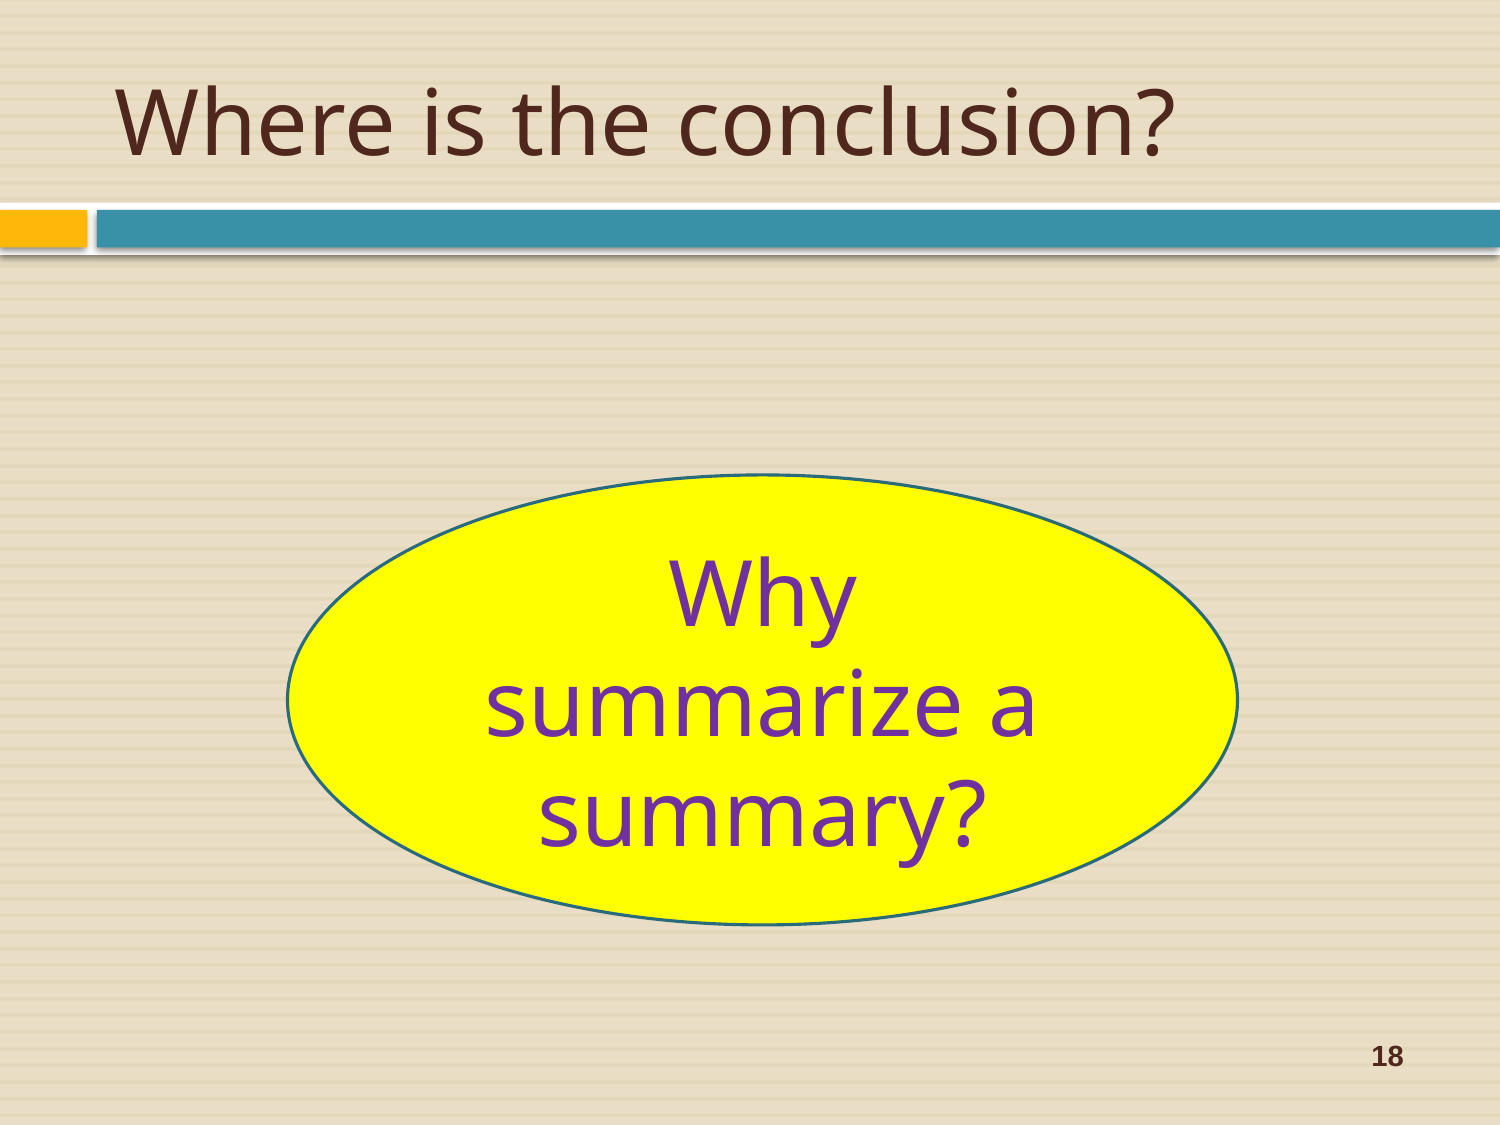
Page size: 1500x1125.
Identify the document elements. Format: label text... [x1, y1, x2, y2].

slide_number 18 [1012, 1015, 1419, 1094]
text_box Why summarize a summary? [285, 473, 1240, 927]
title Where is the conclusion? [99, 37, 1438, 201]
